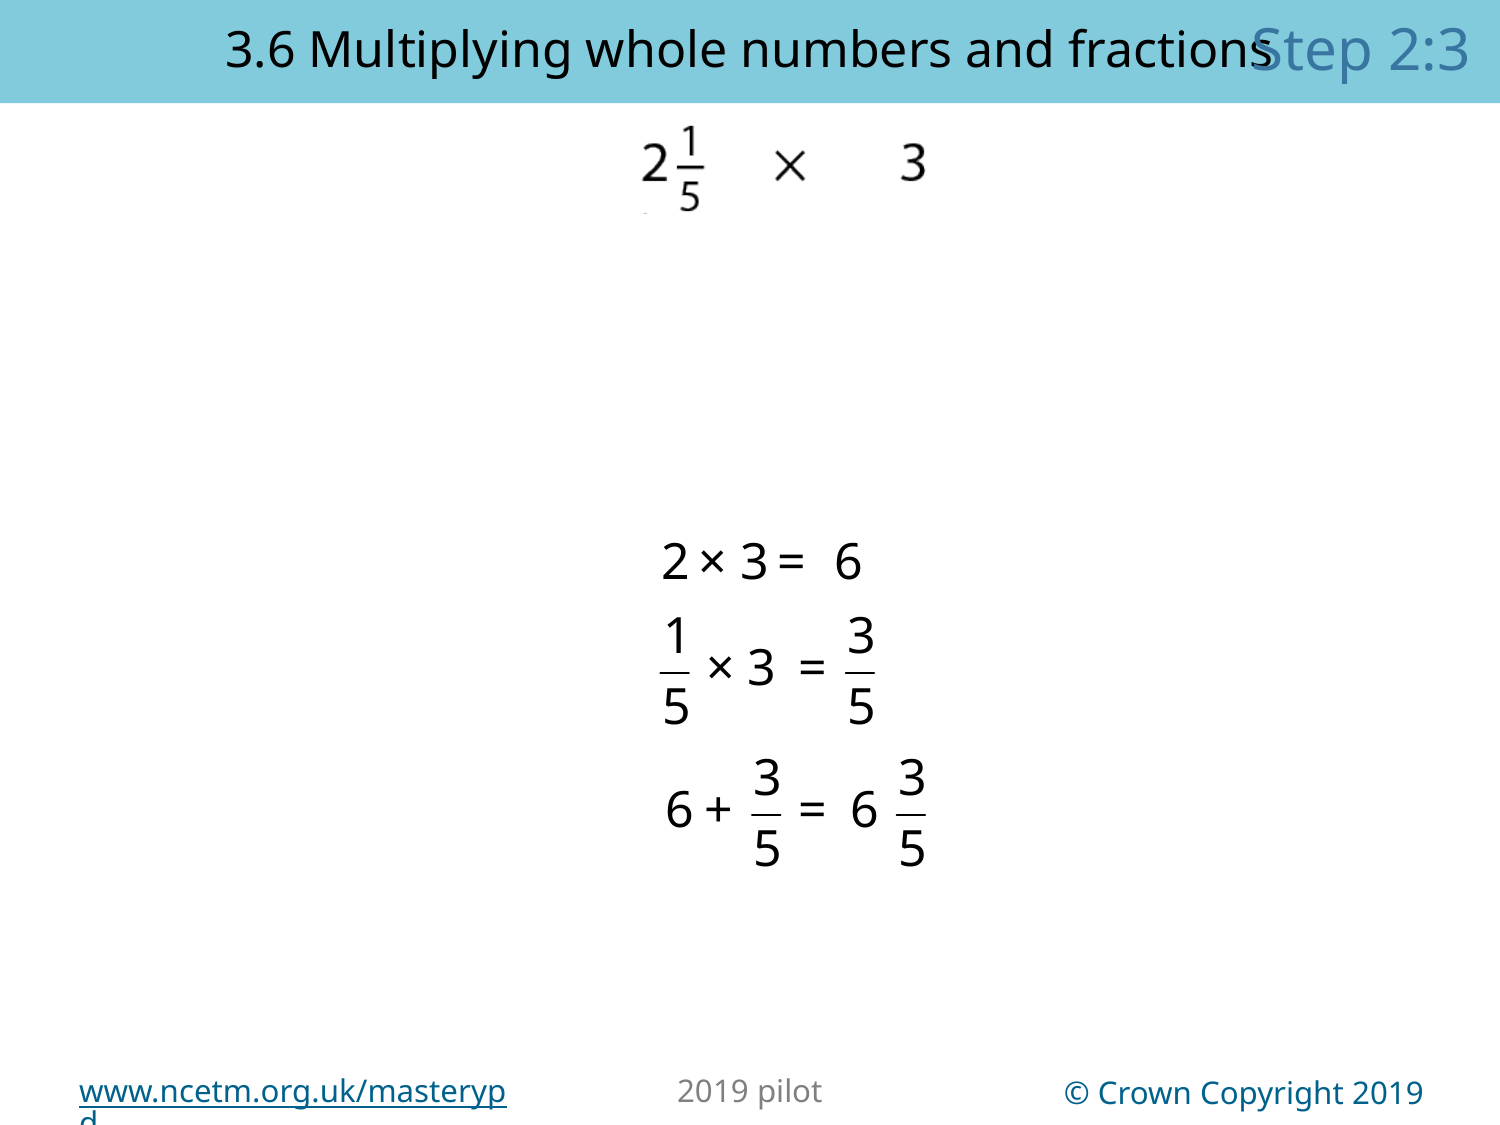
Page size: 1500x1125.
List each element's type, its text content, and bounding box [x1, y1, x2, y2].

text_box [662, 752, 832, 874]
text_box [796, 610, 880, 732]
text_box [659, 539, 812, 586]
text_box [831, 540, 864, 587]
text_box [847, 752, 930, 874]
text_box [656, 610, 776, 732]
list Step 2:3 [0, 0, 1500, 104]
picture [466, 118, 1034, 445]
